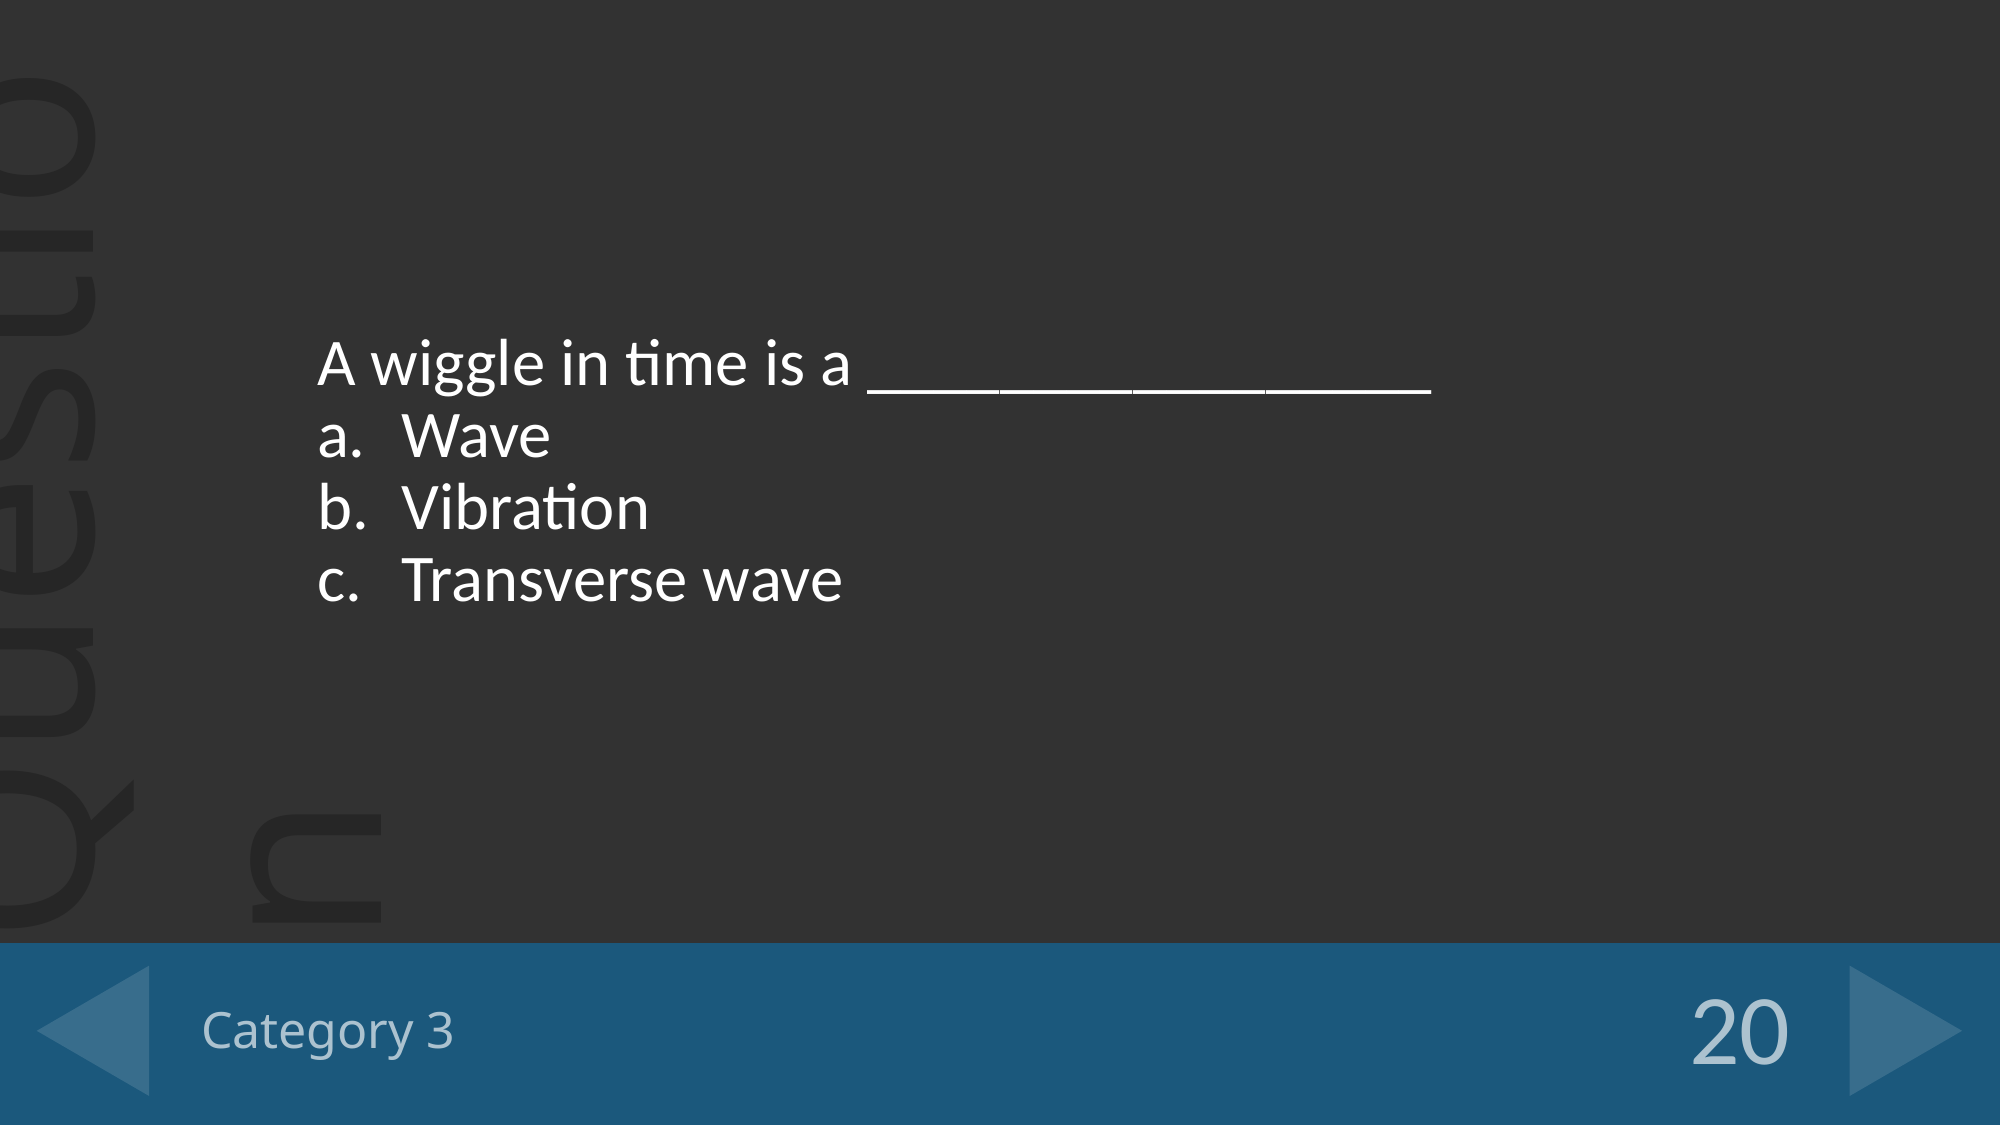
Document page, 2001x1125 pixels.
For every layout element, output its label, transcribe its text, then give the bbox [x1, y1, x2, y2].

list 20 [1494, 967, 1806, 1097]
list A wiggle in time is a _________________ Wave Vibration Transverse wave [302, 307, 1760, 636]
title Category 3 [185, 967, 1494, 1097]
